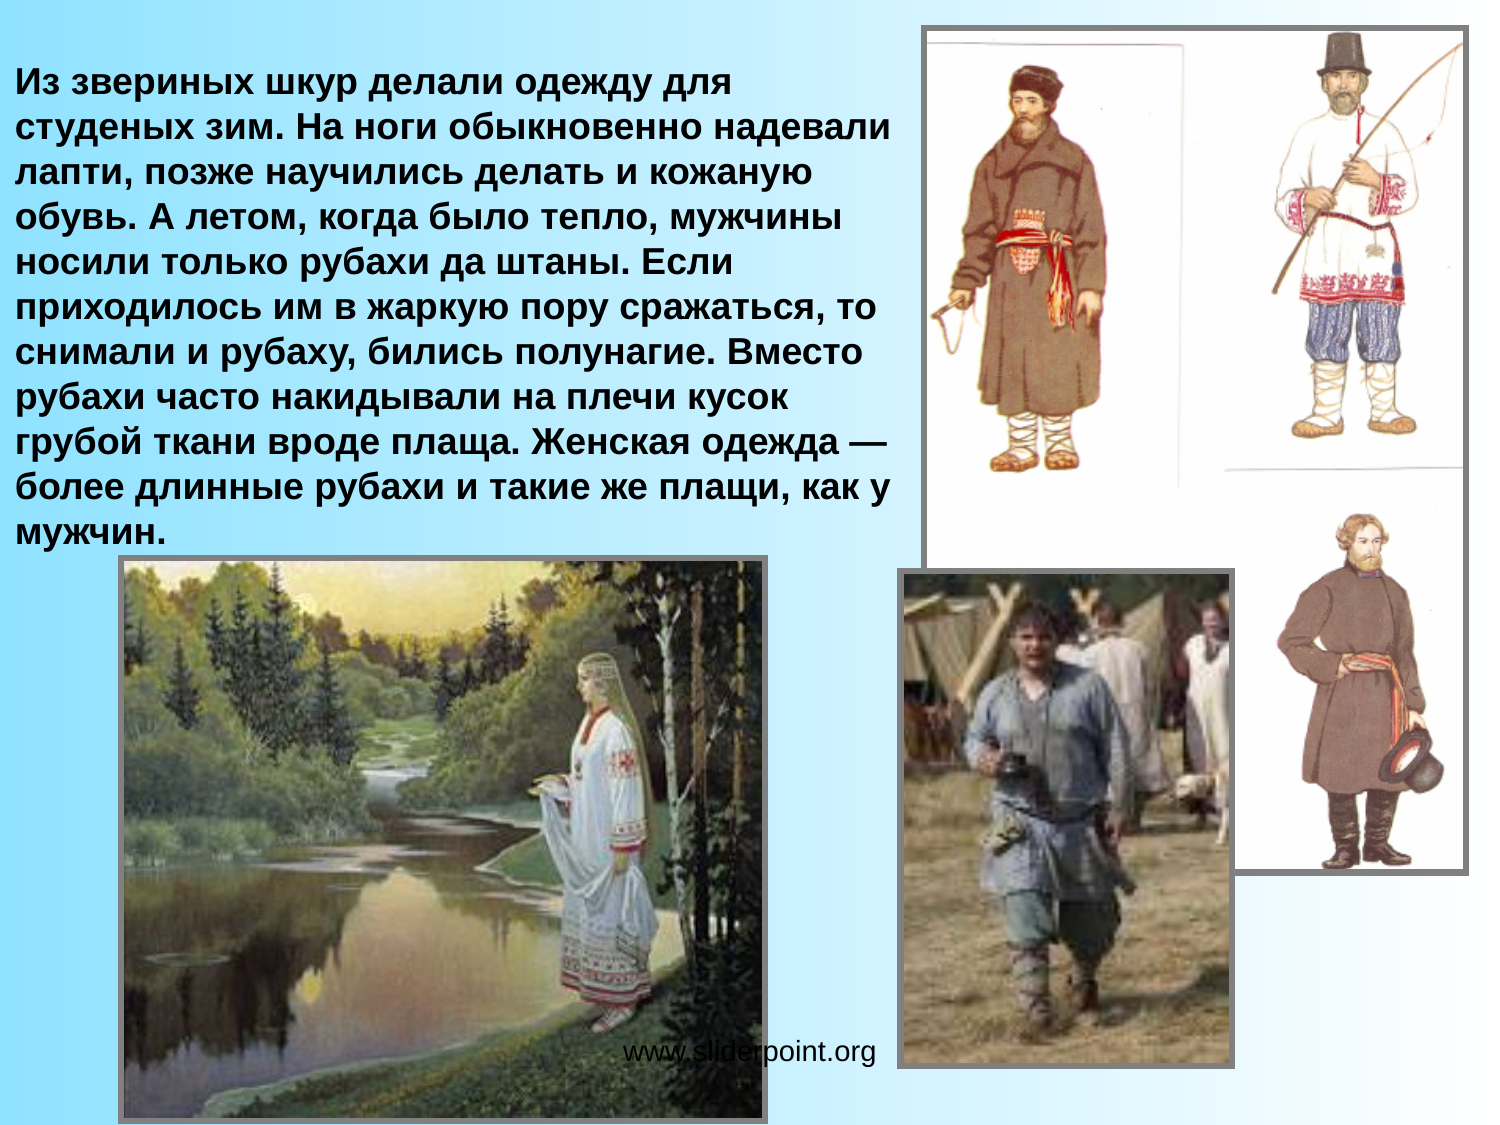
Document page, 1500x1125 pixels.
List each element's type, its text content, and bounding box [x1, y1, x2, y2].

footer www.sliderpoint.org [768, 1024, 988, 1103]
text_box Из звериных шкур делали одежду для студеных зим. На ноги обыкновенно надевали лапти, позже научились делать и кожаную обувь. А летом, когда было тепло, мужчины носили только рубахи да штаны. Если приходилось им в жаркую пору сражаться, то снимали и рубаху, бились полунагие. Вместо рубахи часто накидывали на плечи кусок грубой ткани вроде плаща. Женская одежда — более длинные рубахи и такие же плащи, как у мужчин. [0, 49, 918, 559]
picture [903, 30, 1464, 1063]
picture [123, 560, 762, 1118]
